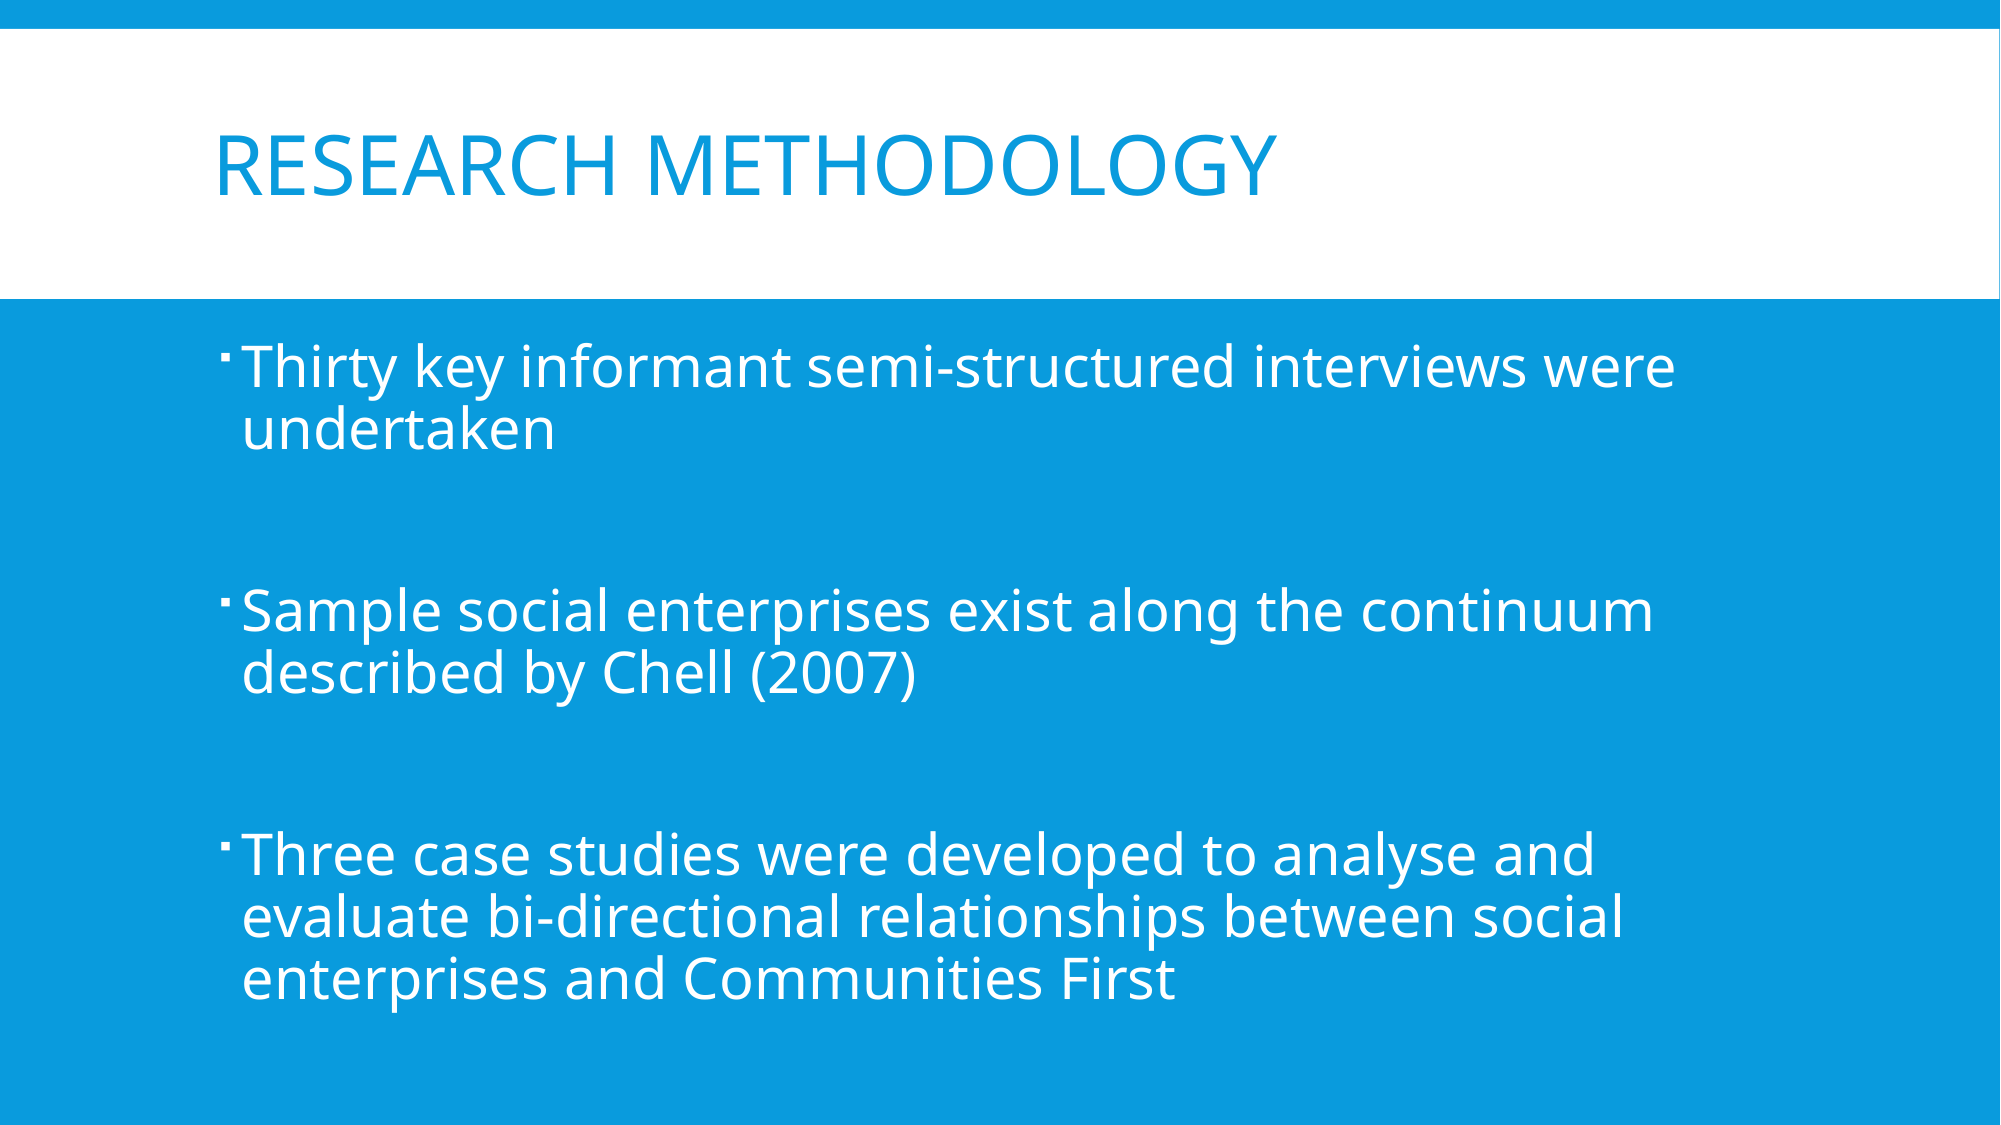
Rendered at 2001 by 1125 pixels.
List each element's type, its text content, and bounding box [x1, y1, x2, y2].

title Research Methodology [197, 46, 1803, 295]
list Thirty key informant semi-structured interviews were undertaken Sample social enterprises exist along the continuum described by Chell (2007) Three case studies were developed to analyse and evaluate bi-directional relationships between social enterprises and Communities First [197, 329, 1803, 1020]
